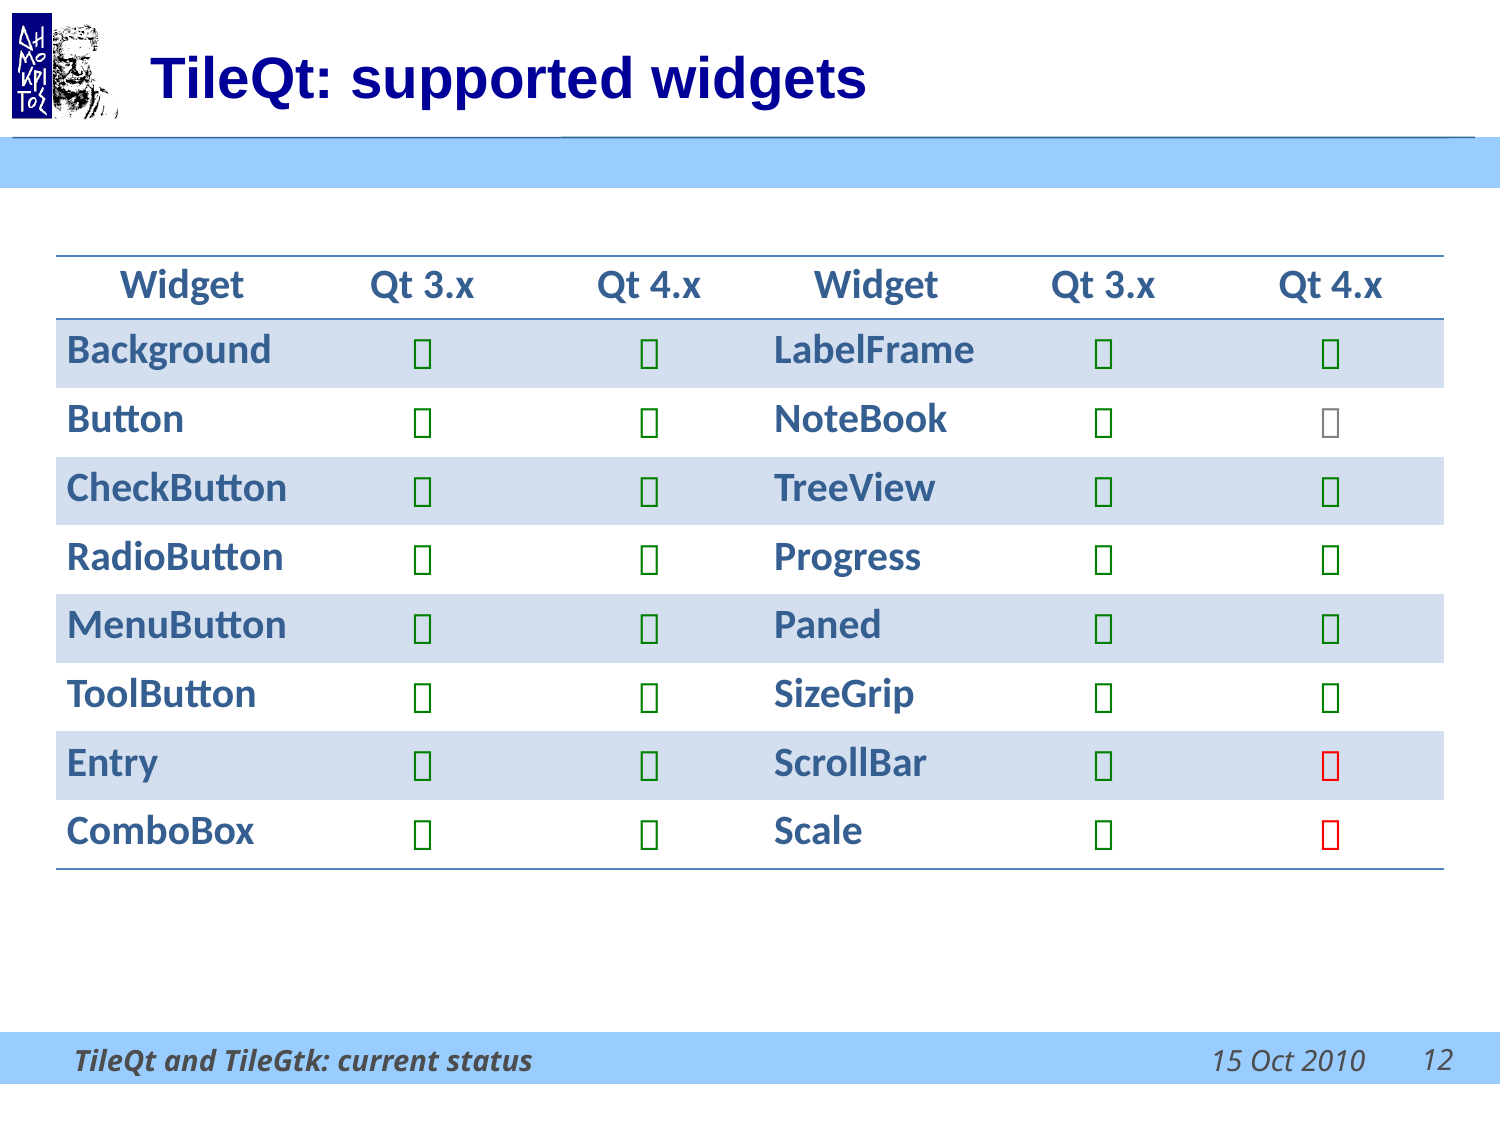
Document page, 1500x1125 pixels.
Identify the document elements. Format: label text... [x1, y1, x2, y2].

table_header Qt 3.x [309, 257, 536, 318]
table_cell TreeView [763, 457, 990, 525]
table_cell  [1217, 731, 1444, 800]
table_cell  [990, 800, 1217, 868]
table_header Widget [763, 257, 990, 318]
slide_number 12 [1399, 1033, 1476, 1084]
table_cell  [536, 525, 763, 594]
table_cell  [990, 320, 1217, 388]
table_cell ComboBox [56, 800, 309, 868]
table_cell  [309, 320, 536, 388]
table_cell  [309, 731, 536, 800]
table_cell Progress [763, 525, 990, 594]
table_cell Button [56, 388, 309, 457]
table_cell SizeGrip [763, 663, 990, 731]
table_cell  [536, 731, 763, 800]
table_cell  [990, 594, 1217, 663]
table_cell  [1217, 594, 1444, 663]
table_header Qt 4.x [536, 257, 763, 318]
footer TileQt and TileGtk: current status [58, 1034, 1190, 1086]
table_cell  [536, 457, 763, 525]
picture [11, 13, 118, 120]
table_cell  [536, 663, 763, 731]
table_cell  [536, 388, 763, 457]
table_cell ToolButton [56, 663, 309, 731]
title TileQt: supported widgets [135, 12, 1476, 138]
table_cell Background [56, 320, 309, 388]
table_cell  [309, 388, 536, 457]
table_header Widget [56, 257, 309, 318]
table_cell  [309, 457, 536, 525]
table_cell  [990, 457, 1217, 525]
table_cell Paned [763, 594, 990, 663]
table_cell  [990, 388, 1217, 457]
table_cell  [1217, 388, 1444, 457]
table_cell  [990, 663, 1217, 731]
table_cell  [536, 800, 763, 868]
table_header Qt 4.x [1217, 257, 1444, 318]
table_cell  [309, 525, 536, 594]
table_cell  [536, 594, 763, 663]
table_cell  [309, 800, 536, 868]
table_cell  [1217, 457, 1444, 525]
table_cell  [990, 525, 1217, 594]
table_cell LabelFrame [763, 320, 990, 388]
table_header Qt 3.x [990, 257, 1217, 318]
table_cell  [309, 594, 536, 663]
table_cell NoteBook [763, 388, 990, 457]
table_cell ScrollBar [763, 731, 990, 800]
table_cell Entry [56, 731, 309, 800]
table_cell Scale [763, 800, 990, 868]
table_cell  [1217, 320, 1444, 388]
table_cell  [1217, 800, 1444, 868]
table_cell  [1217, 663, 1444, 731]
table_cell  [309, 663, 536, 731]
table_cell MenuButton [56, 594, 309, 663]
table_cell  [536, 320, 763, 388]
table_cell CheckButton [56, 457, 309, 525]
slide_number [1190, 1034, 1381, 1086]
table_cell RadioButton [56, 525, 309, 594]
table_cell  [990, 731, 1217, 800]
table_cell  [1217, 525, 1444, 594]
